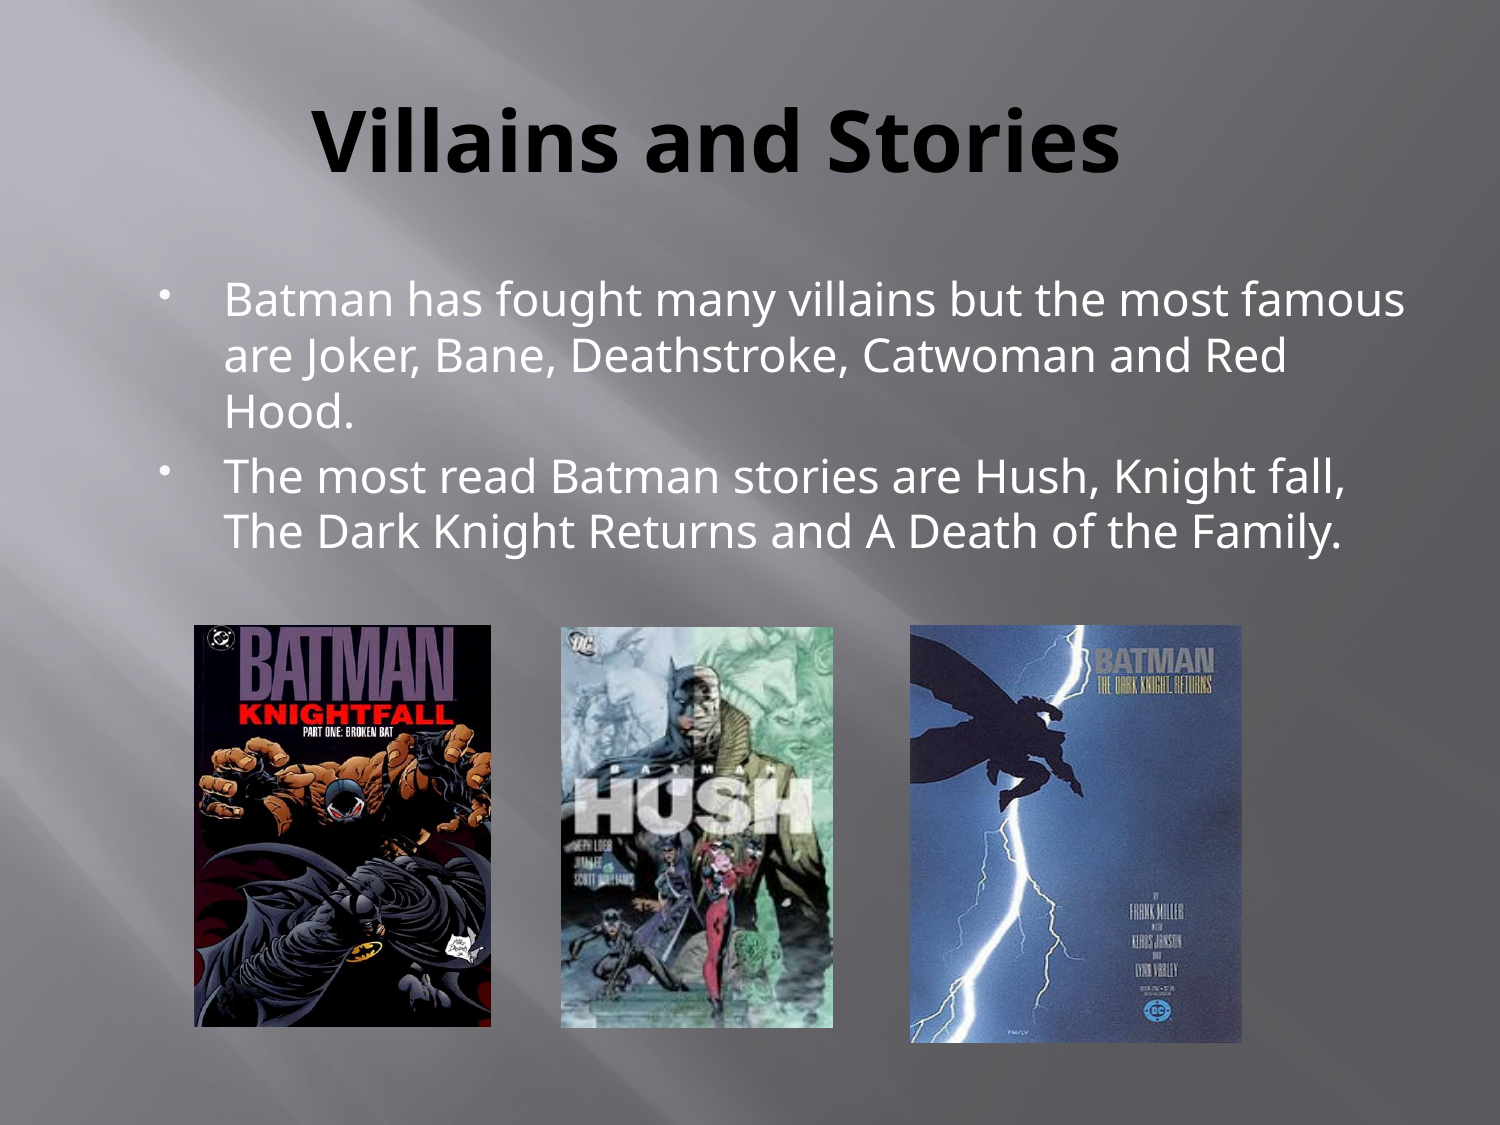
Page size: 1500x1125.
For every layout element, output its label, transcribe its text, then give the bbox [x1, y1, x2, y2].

title Villains and Stories [75, 45, 1425, 233]
list Batman has fought many villains but the most famous are Joker, Bane, Deathstroke, Catwoman and Red Hood. The most read Batman stories are Hush, Knight fall, The Dark Knight Returns and A Death of the Family. [123, 262, 1425, 634]
picture [909, 624, 1242, 1043]
picture [194, 624, 491, 1027]
picture [560, 627, 833, 1028]
